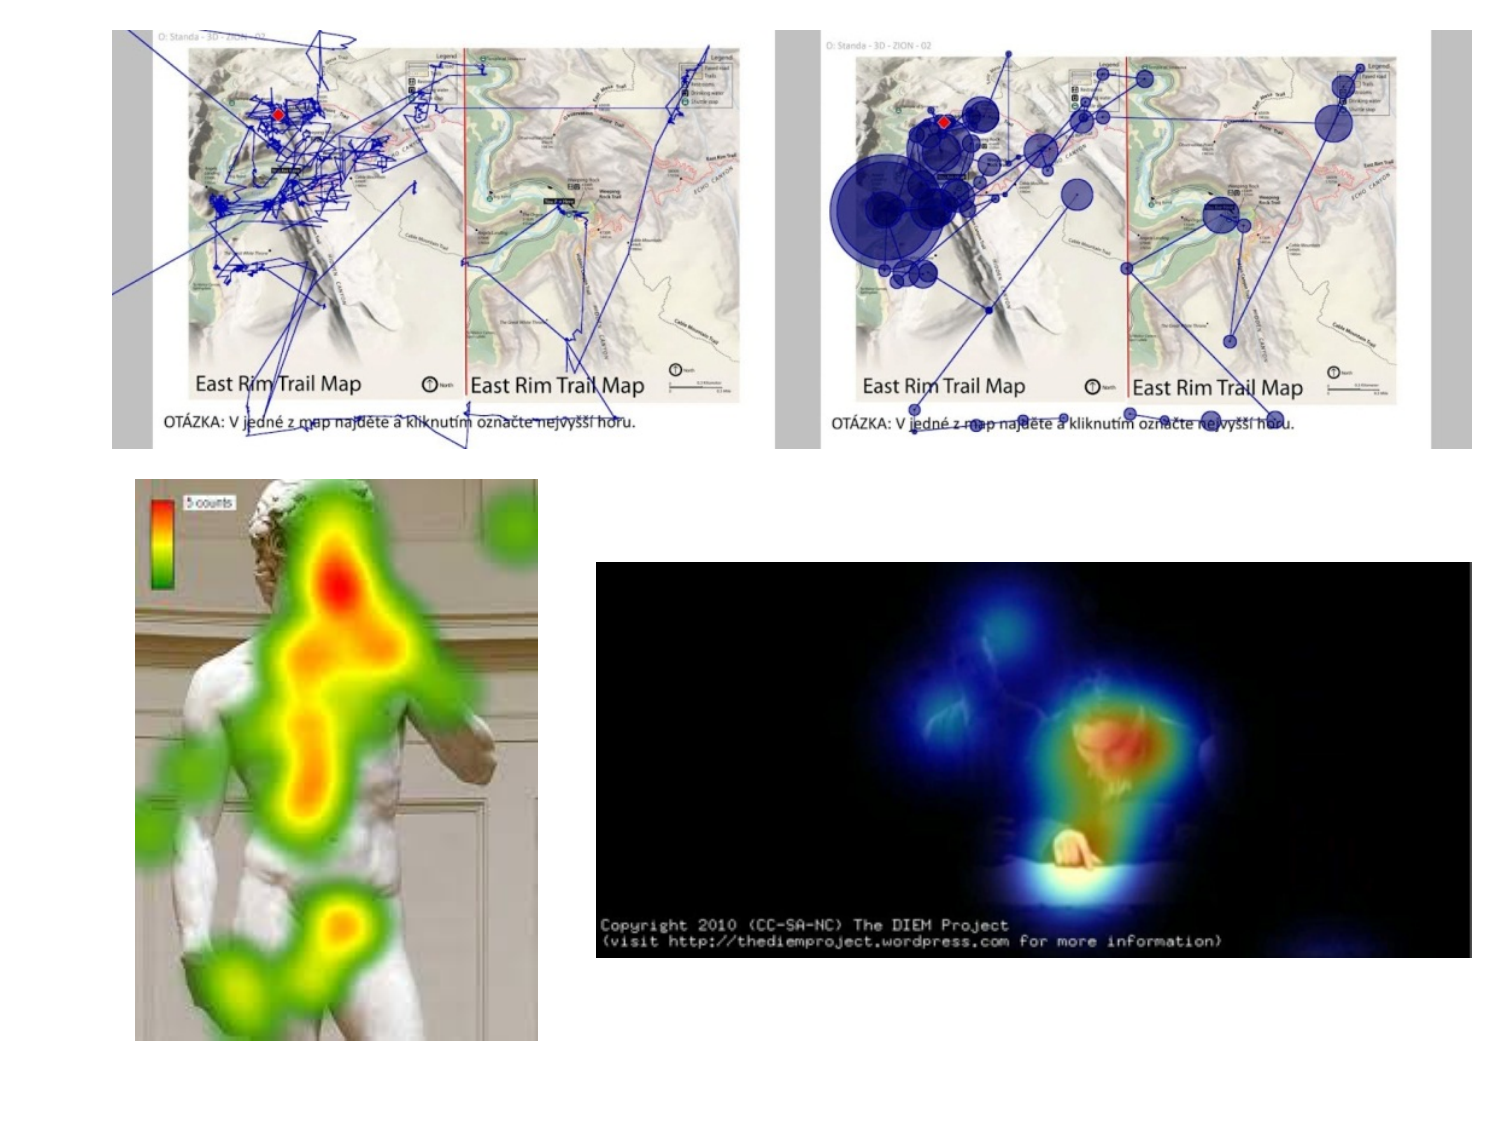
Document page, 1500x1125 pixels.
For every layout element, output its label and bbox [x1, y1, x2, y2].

picture [111, 30, 1472, 449]
picture [596, 562, 1472, 959]
picture [135, 479, 538, 1041]
